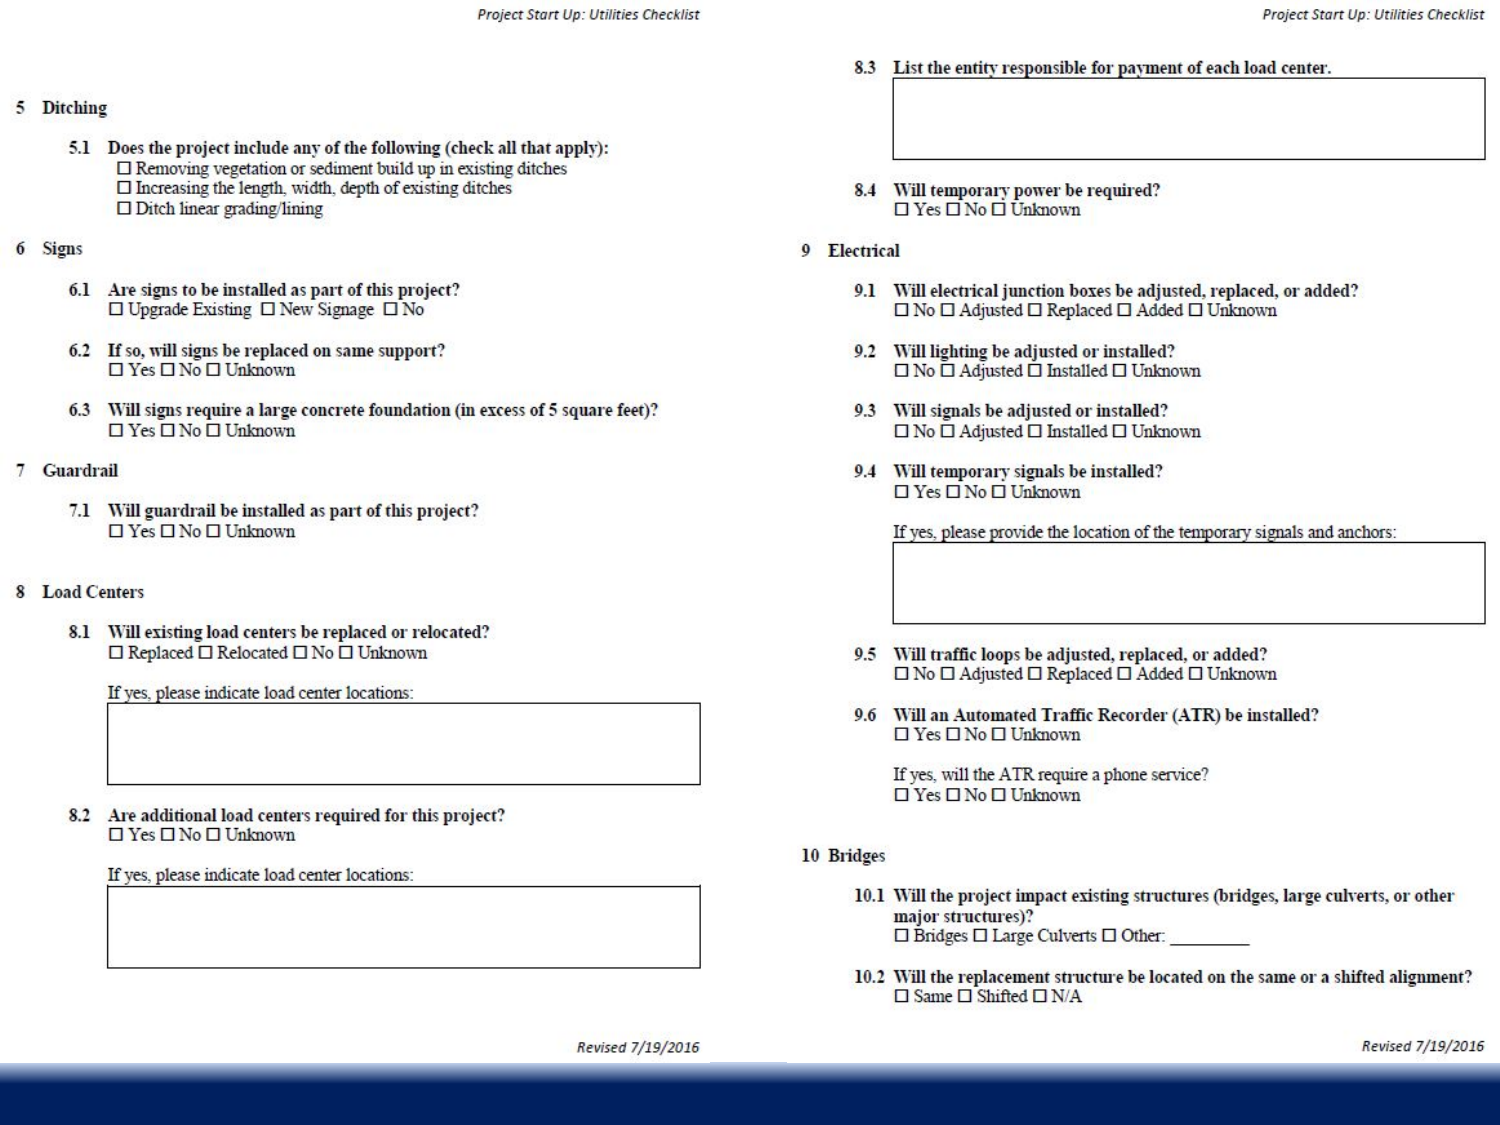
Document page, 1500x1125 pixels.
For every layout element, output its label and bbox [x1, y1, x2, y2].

picture [787, 0, 1500, 1064]
picture [0, 0, 710, 1063]
